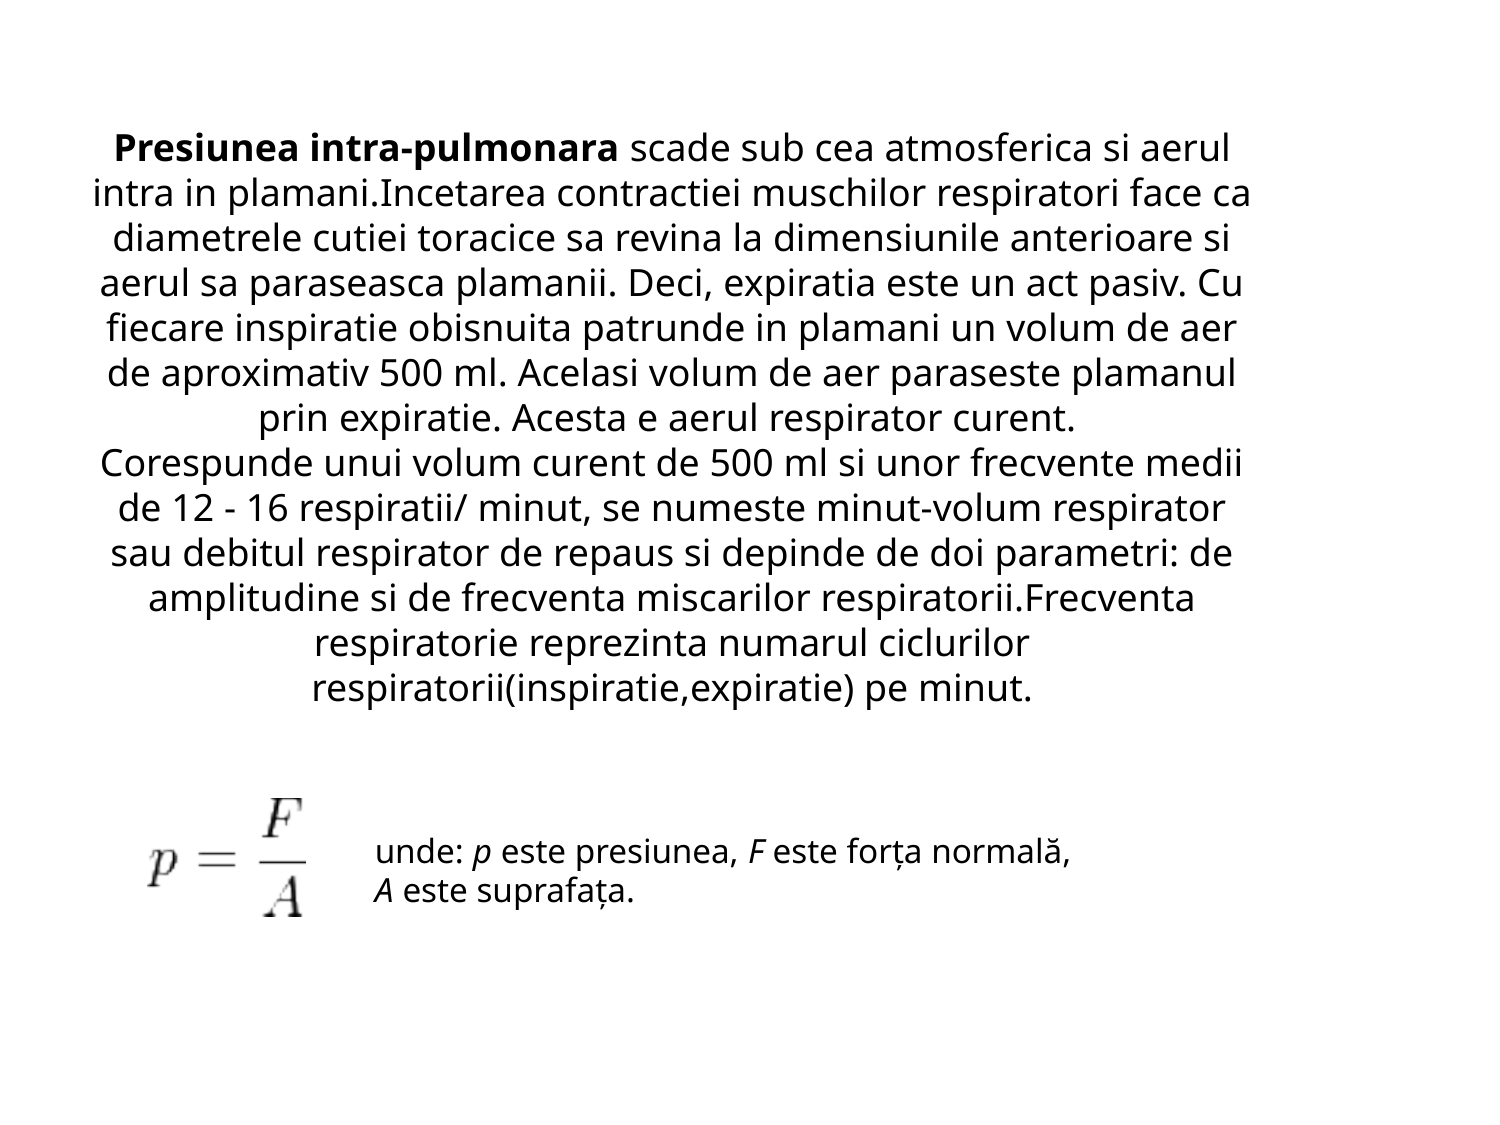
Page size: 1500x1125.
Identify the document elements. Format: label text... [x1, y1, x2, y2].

picture [147, 798, 307, 918]
title Presiunea intra-pulmonara scade sub cea atmosferica si aerul intra in plamani.Incetarea contractiei muschilor respiratori face ca diametrele cutiei toracice sa revina la dimensiunile anterioare si aerul sa paraseasca plamanii. Deci, expiratia este un act pasiv. Cu fiecare inspiratie obisnuita patrunde in plamani un volum de aer de aproximativ 500 ml. Acelasi volum de aer paraseste plamanul prin expiratie. Acesta e aerul respirator curent. Corespunde unui volum curent de 500 ml si unor frecvente medii de 12 - 16 respiratii/ minut, se numeste minut-volum respirator sau debitul respirator de repaus si depinde de doi parametri: de amplitudine si de frecventa miscarilor respiratorii.Frecventa respiratorie reprezinta numarul ciclurilor respiratorii(inspiratie,expiratie) pe minut. [74, 44, 1271, 788]
text_box unde: p este presiunea, F este forța normală, A este suprafața. [360, 822, 1111, 917]
